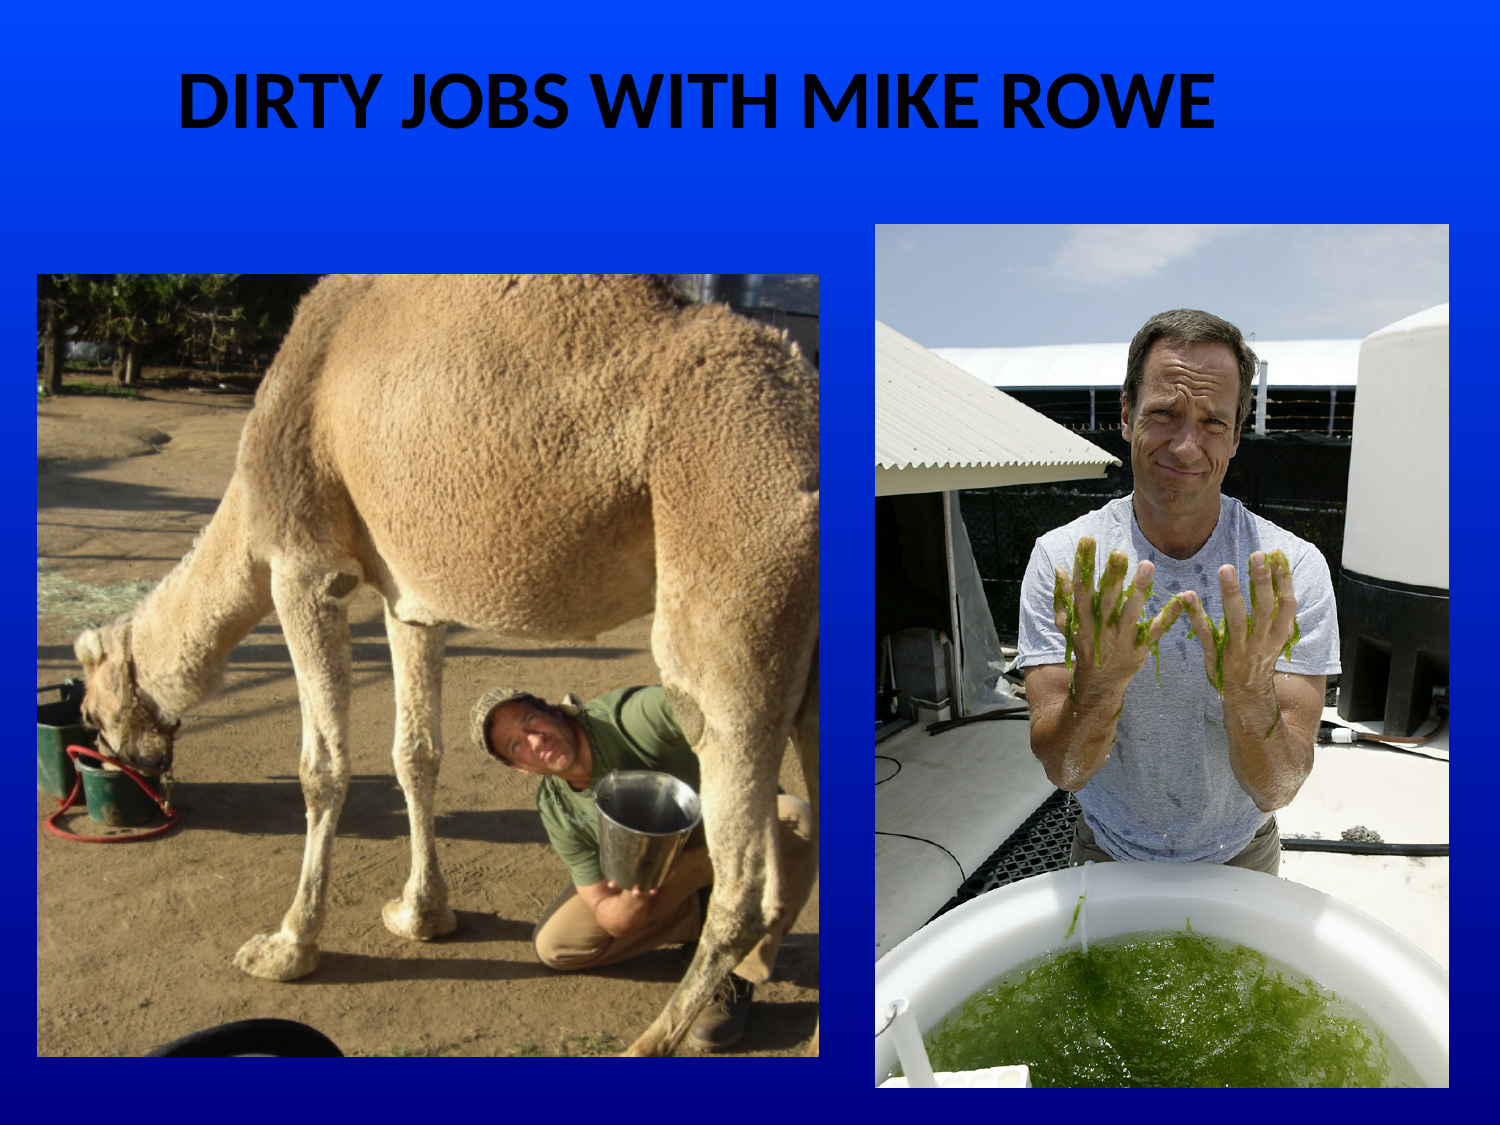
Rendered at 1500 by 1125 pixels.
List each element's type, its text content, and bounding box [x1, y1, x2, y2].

title Dirty jobs with mike rowe [162, 37, 1438, 261]
picture [874, 224, 1449, 1088]
picture [37, 274, 819, 1057]
